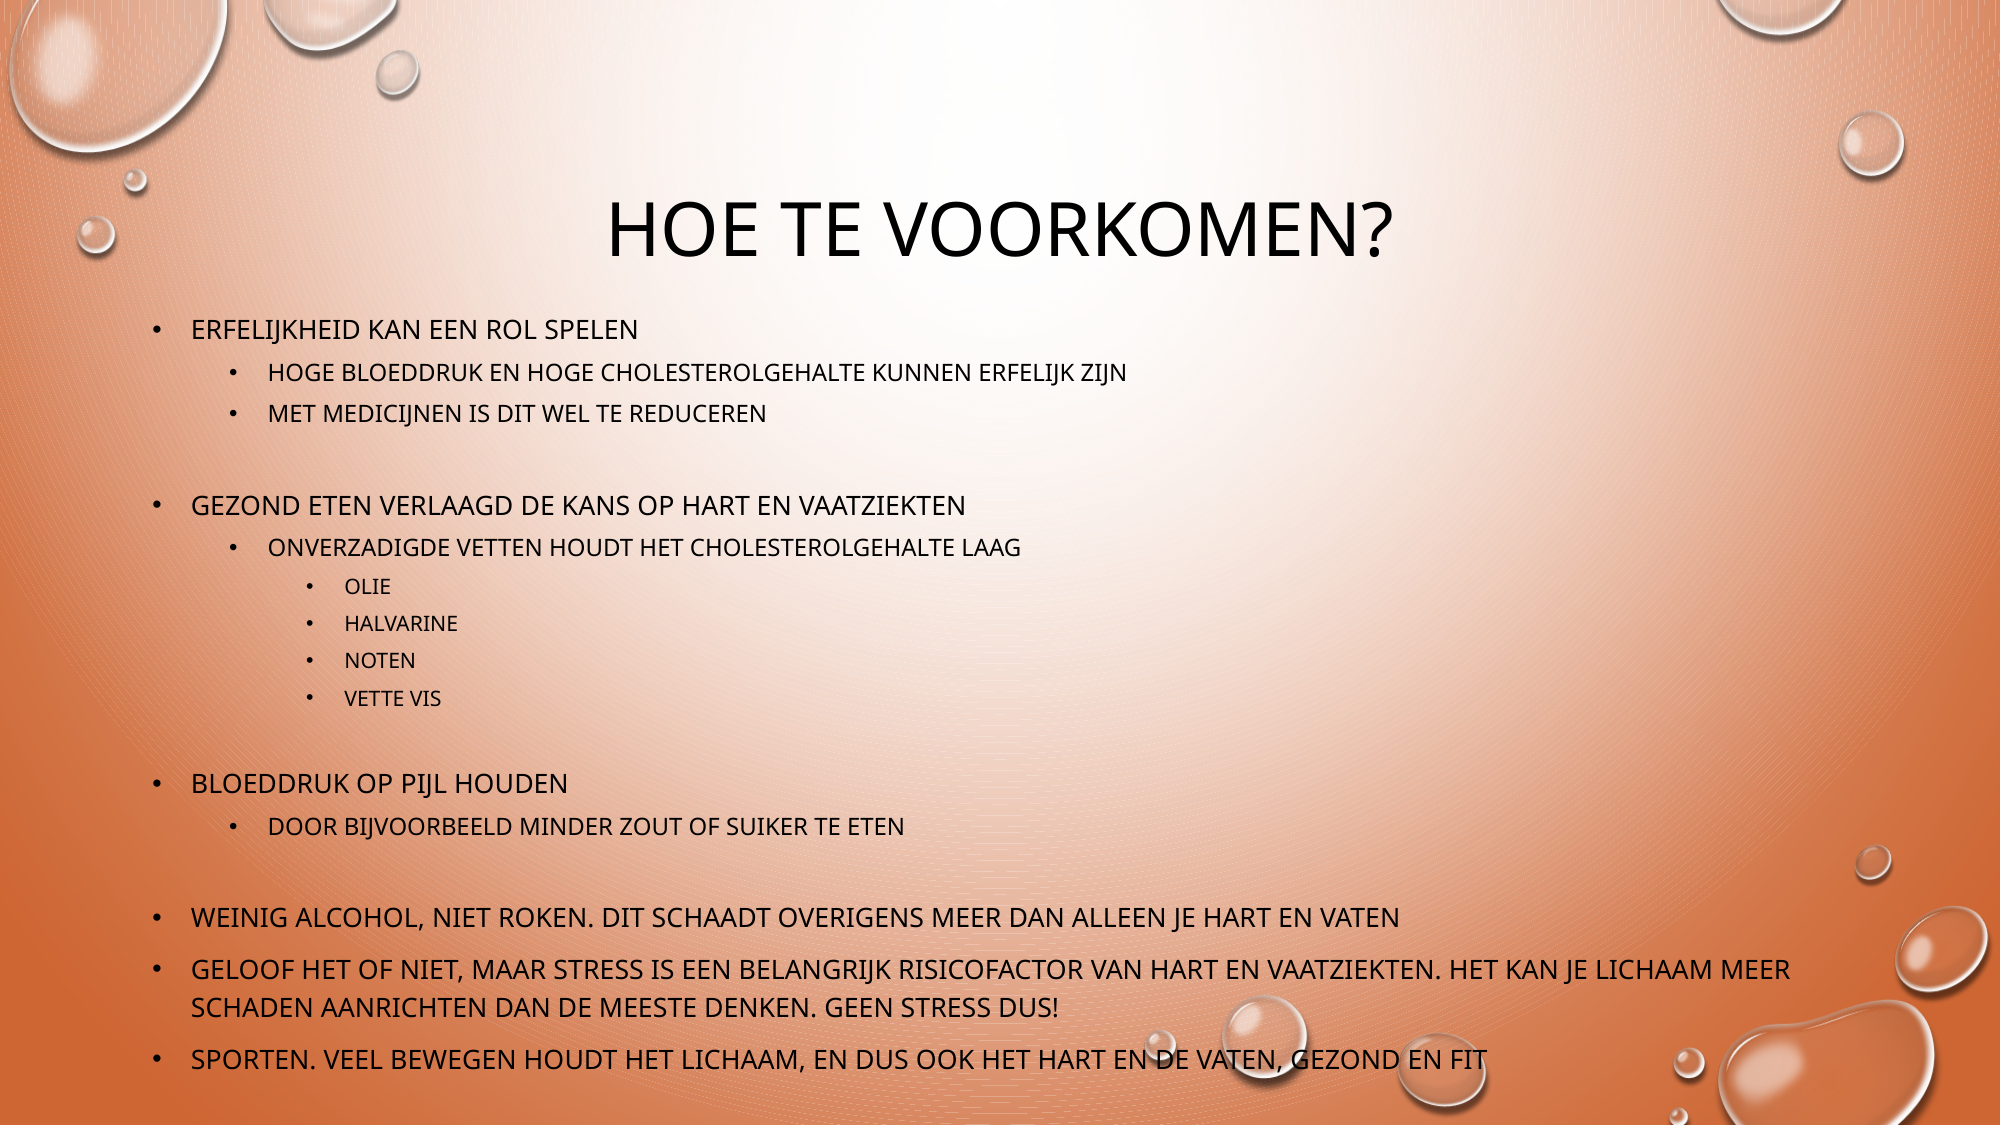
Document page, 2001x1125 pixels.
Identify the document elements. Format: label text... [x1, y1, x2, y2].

title Hoe te voorkomen? [149, 101, 1851, 299]
picture [0, 0, 2000, 1125]
list Erfelijkheid kan een rol spelen Hoge bloeddruk en hoge cholesterolgehalte kunnen erfelijk zijn Met medicijnen is dit wel te reduceren Gezond eten verlaagd de kans op hart en vaatziekten Onverzadigde vetten houdt het cholesterolgehalte laag Olie Halvarine Noten Vette vis Bloeddruk op pijl houden Door bijvoorbeeld minder zout of suiker te eten Weinig alcohol, niet roken. Dit schaadt overigens meer dan alleen je hart en vaten Geloof het of niet, maar stress is een belangrijk risicofactor van hart en vaatziekten. Het kan je lichaam meer schaden aanrichten dan de meeste denken. Geen stress dus! Sporten. Veel bewegen houdt het lichaam, en dus ook het hart en de vaten, gezond en fit [137, 299, 1863, 1085]
